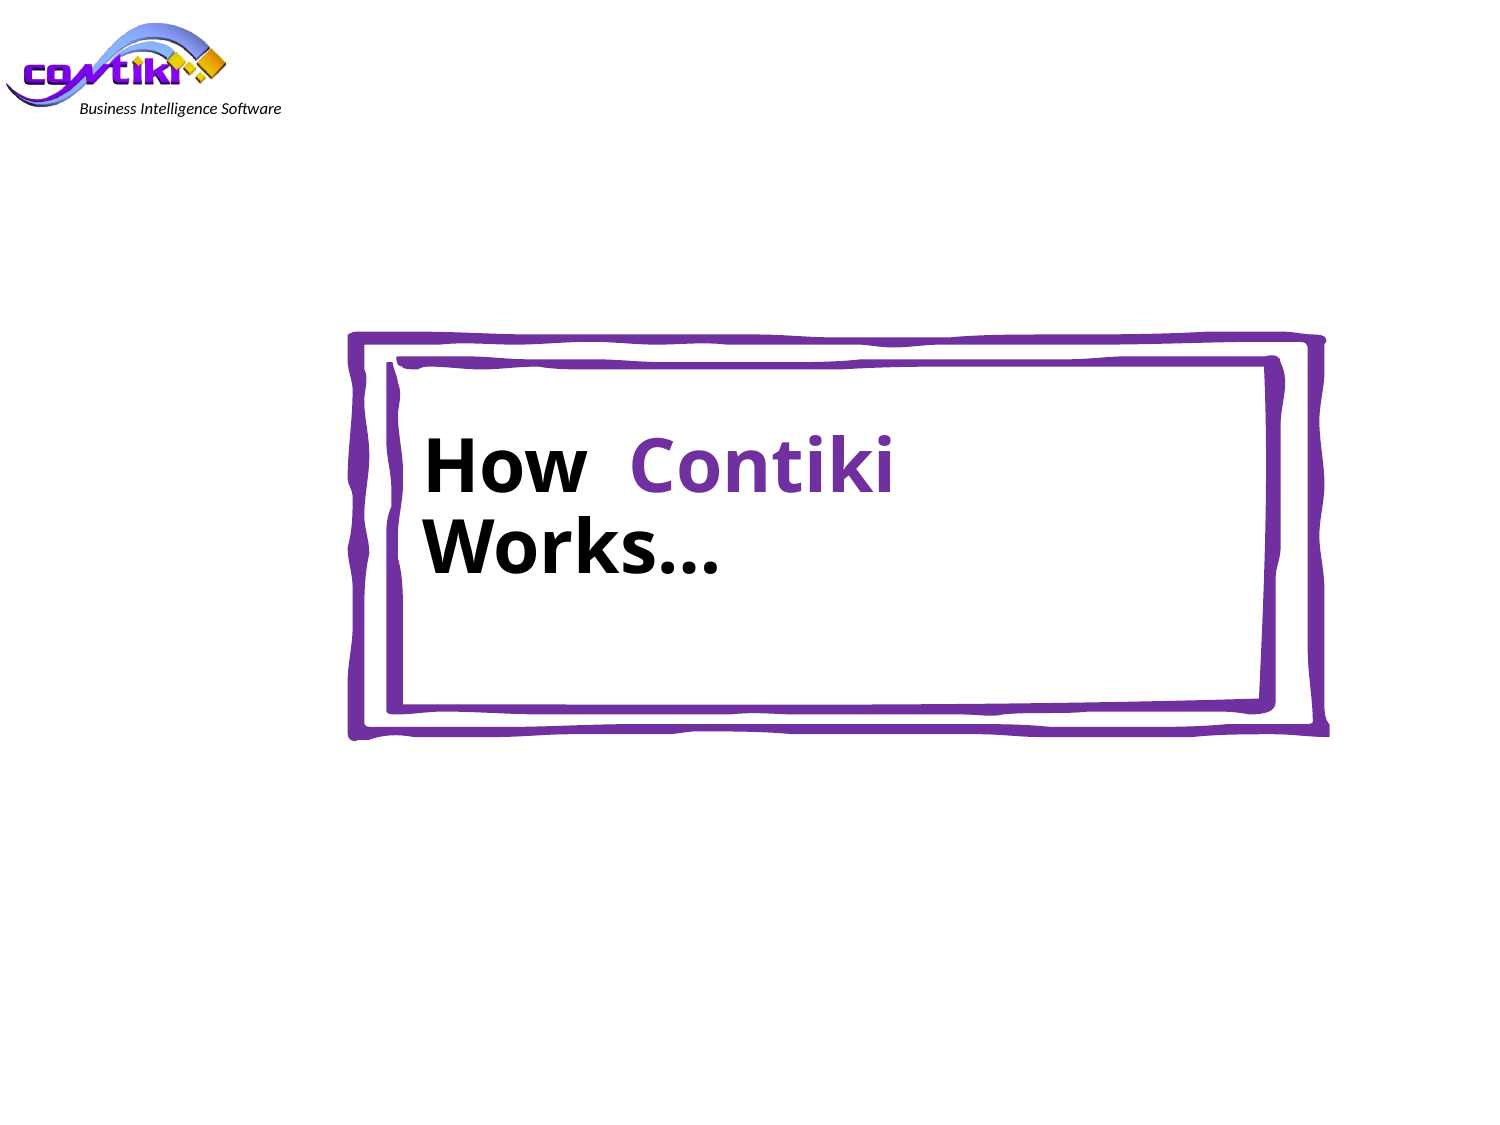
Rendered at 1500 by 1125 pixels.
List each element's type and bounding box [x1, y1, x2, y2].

text_box [348, 332, 1329, 743]
picture [0, 18, 231, 112]
